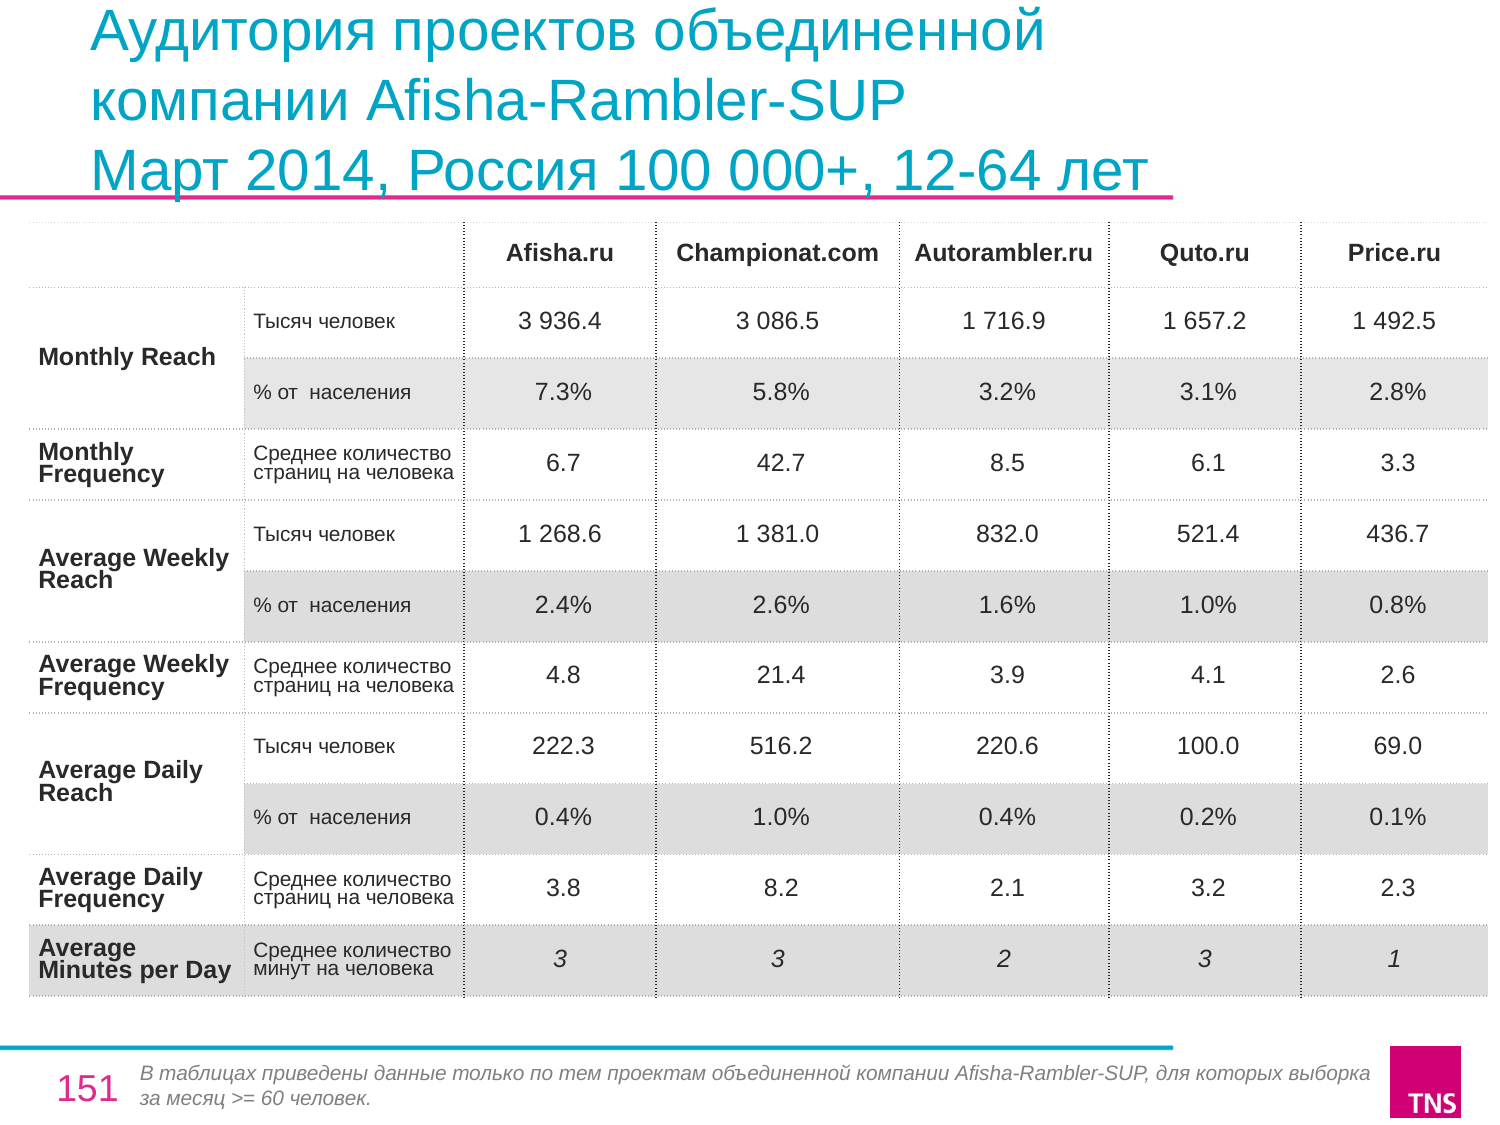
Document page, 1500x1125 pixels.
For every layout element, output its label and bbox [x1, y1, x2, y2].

picture [0, 0, 1500, 1125]
slide_number [40, 1055, 392, 1125]
table_cell [29, 287, 1488, 996]
text_box [125, 1052, 1400, 1117]
title [74, 8, 1476, 187]
table_header [29, 223, 1488, 287]
